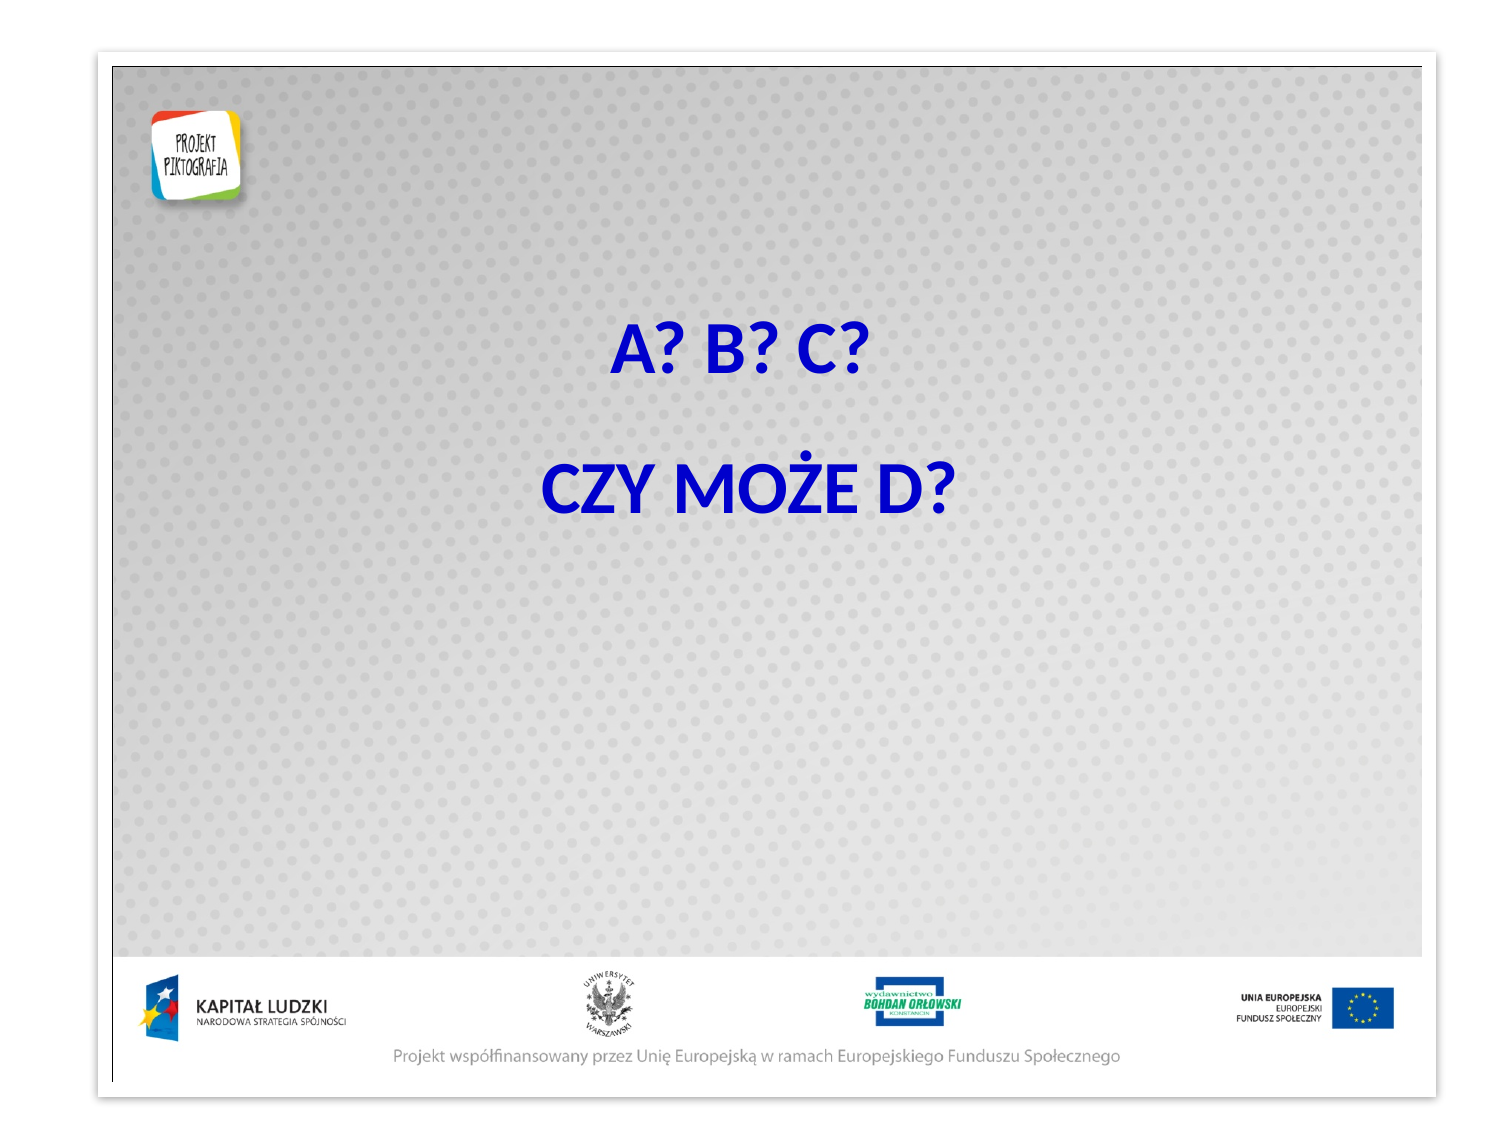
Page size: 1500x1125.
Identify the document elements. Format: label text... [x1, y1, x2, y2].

text_box A? B? C? czy może D? [100, 290, 106, 536]
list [111, 66, 1422, 1083]
